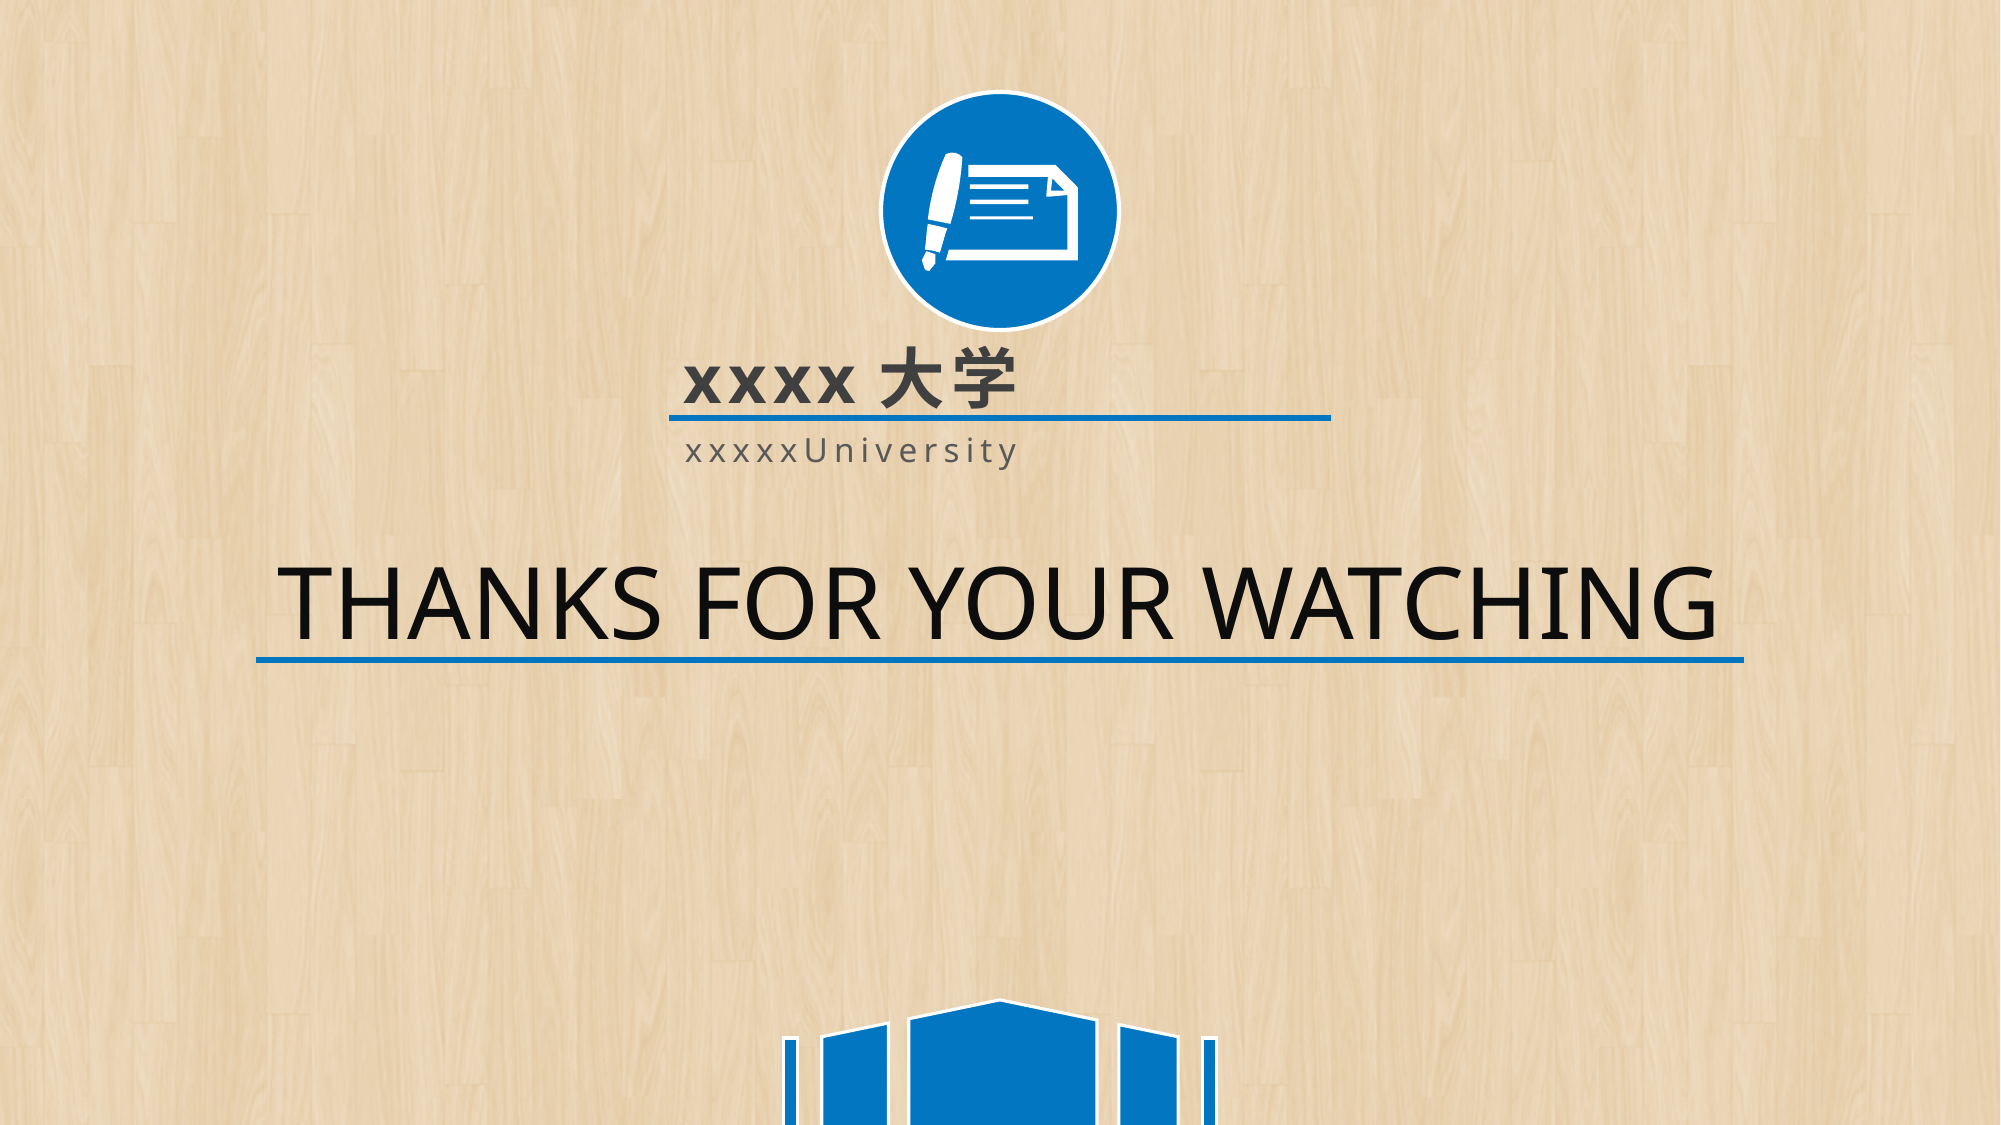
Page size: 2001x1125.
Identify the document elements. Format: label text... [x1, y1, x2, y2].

text_box THANKS FOR YOUR WATCHING [263, 532, 1737, 657]
picture [0, 0, 2001, 1125]
text_box THANKS FOR YOUR WATCHING [263, 663, 1737, 668]
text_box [669, 329, 1331, 478]
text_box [783, 999, 1217, 1125]
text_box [880, 91, 1120, 329]
